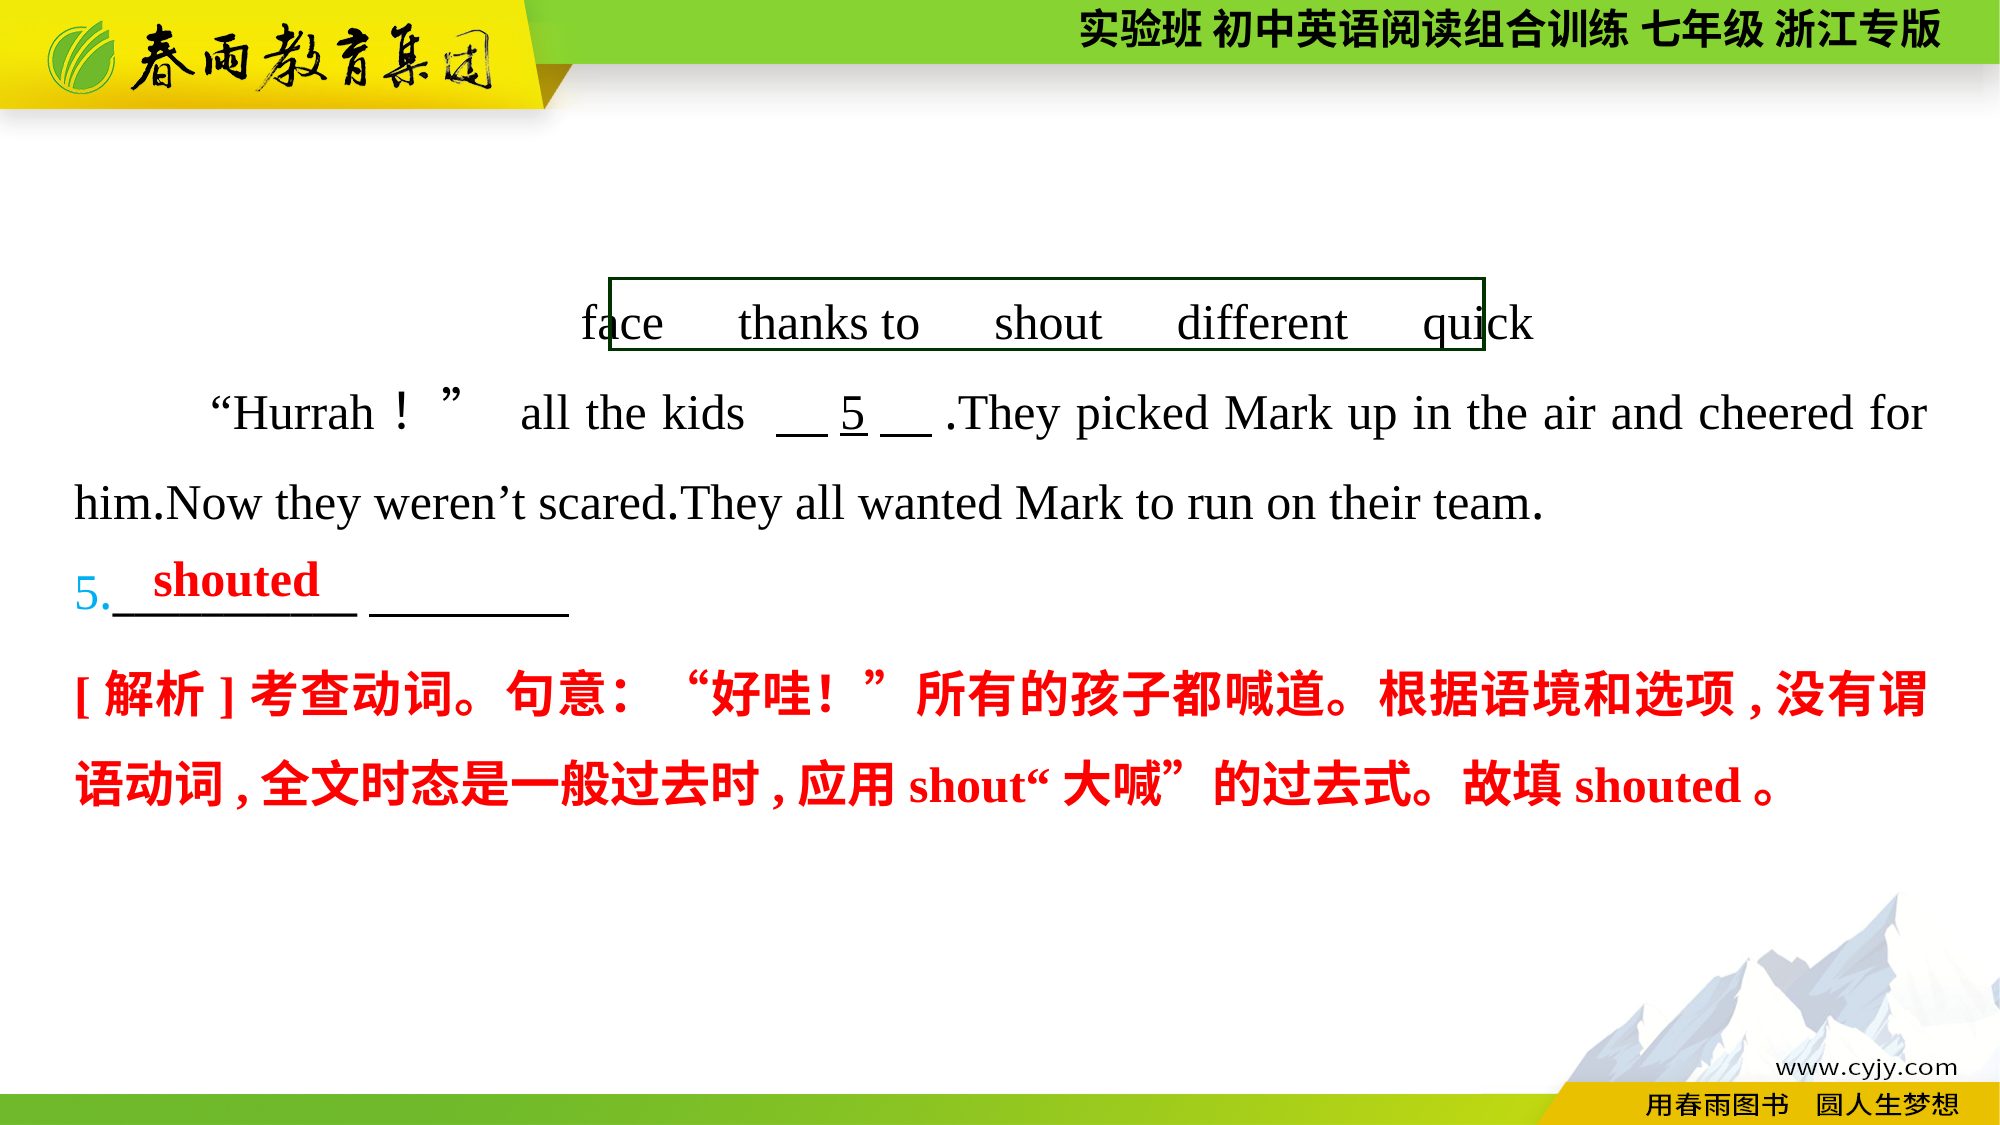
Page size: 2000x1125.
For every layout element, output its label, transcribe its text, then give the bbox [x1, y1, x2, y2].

picture [0, 0, 2000, 1125]
text_box [解析]考查动词。句意：“好哇！”所有的孩子都喊道。根据语境和选项,没有谓语动词,全文时态是一般过去时,应用shout“大喊”的过去式。故填shouted。 [59, 625, 1944, 821]
text_box shouted [138, 538, 336, 614]
text_box [609, 278, 1485, 350]
list face thanks to shout different quick “Hurrah！” all the kids 5 .They picked Mark up in the air and cheered for him.Now they weren’t scared.They all wanted Mark to run on their team. 5.___________ [59, 252, 1944, 625]
